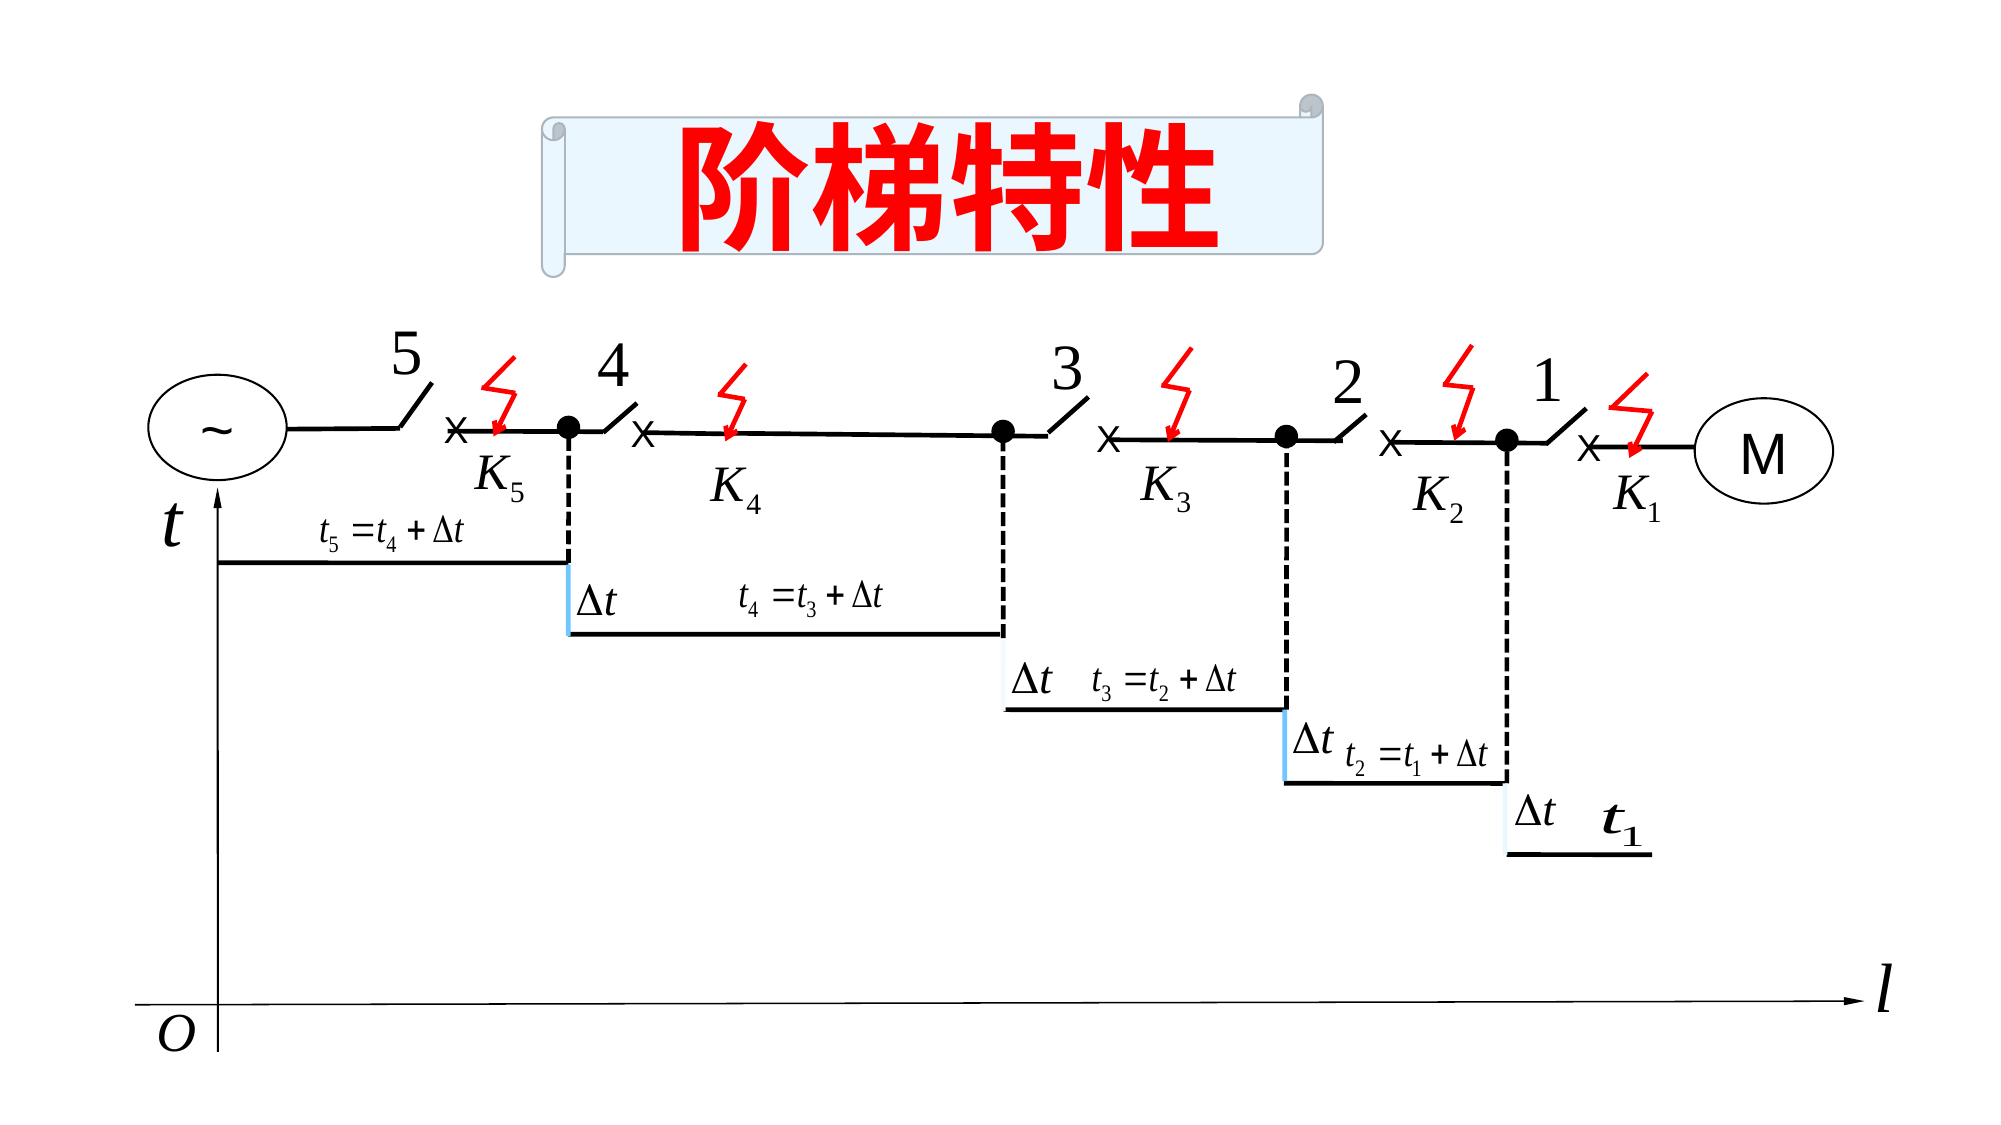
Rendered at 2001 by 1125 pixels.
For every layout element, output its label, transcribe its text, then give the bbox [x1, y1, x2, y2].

text_box X [1561, 416, 1604, 477]
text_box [217, 501, 626, 636]
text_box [588, 326, 643, 397]
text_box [400, 382, 433, 428]
text_box X [429, 398, 465, 458]
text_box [150, 483, 200, 567]
text_box [1275, 441, 1286, 449]
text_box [541, 94, 1323, 278]
text_box [1495, 428, 1519, 442]
text_box ~ [147, 373, 288, 482]
text_box X [1363, 412, 1403, 472]
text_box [1048, 406, 1089, 433]
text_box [1864, 948, 1910, 1032]
text_box [557, 432, 580, 439]
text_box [150, 1001, 206, 1066]
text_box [383, 320, 432, 391]
text_box [1287, 441, 1298, 449]
text_box X [615, 403, 659, 463]
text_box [1322, 344, 1377, 415]
text_box [213, 487, 221, 509]
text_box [603, 403, 638, 433]
text_box M [1693, 397, 1835, 505]
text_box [465, 354, 534, 501]
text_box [1042, 330, 1092, 406]
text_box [568, 566, 1062, 712]
text_box [1274, 424, 1299, 439]
text_box [992, 437, 1014, 444]
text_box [1003, 650, 1343, 782]
text_box [206, 997, 1864, 1006]
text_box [1528, 341, 1572, 413]
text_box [1333, 415, 1367, 443]
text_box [1565, 783, 1661, 855]
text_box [1403, 343, 1473, 532]
text_box [556, 415, 581, 431]
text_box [1131, 345, 1200, 526]
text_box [701, 361, 769, 524]
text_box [769, 433, 1049, 437]
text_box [1283, 726, 1565, 855]
text_box X [1081, 407, 1124, 468]
text_box [991, 419, 1015, 433]
text_box [1495, 444, 1518, 452]
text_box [1546, 408, 1587, 445]
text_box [1604, 372, 1668, 531]
